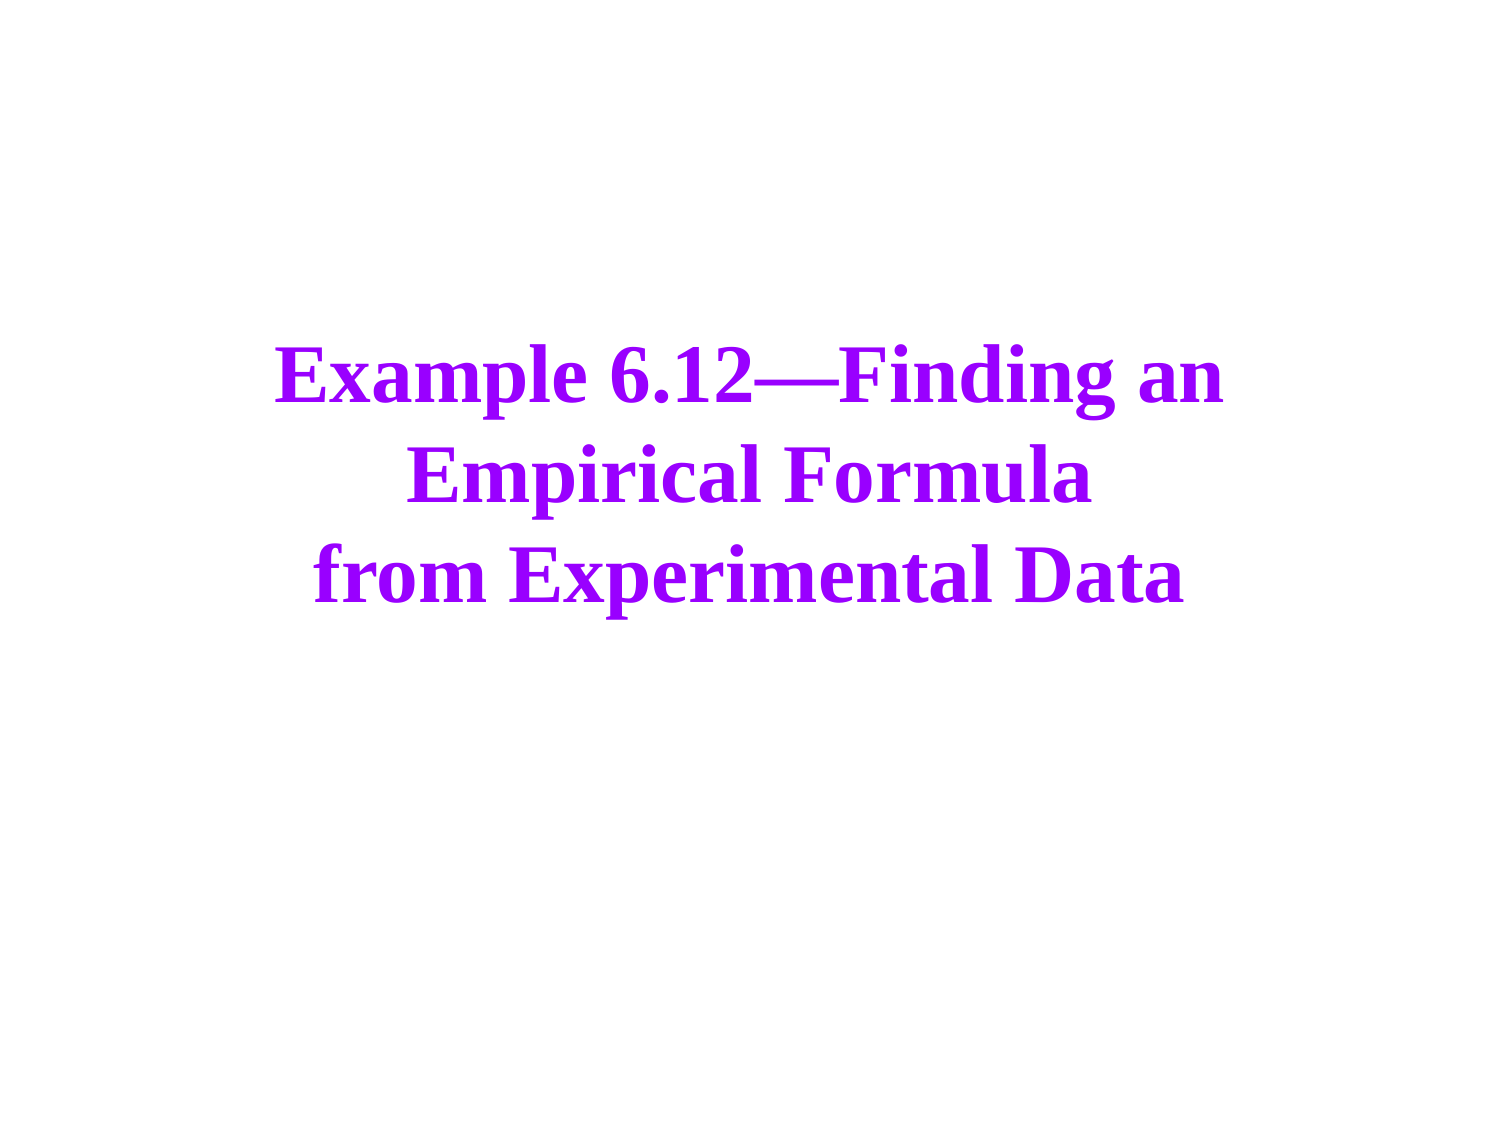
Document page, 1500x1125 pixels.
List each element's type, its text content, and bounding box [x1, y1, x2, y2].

text_box Example 6.12—Finding an Empirical Formula from Experimental Data [112, 374, 1388, 563]
